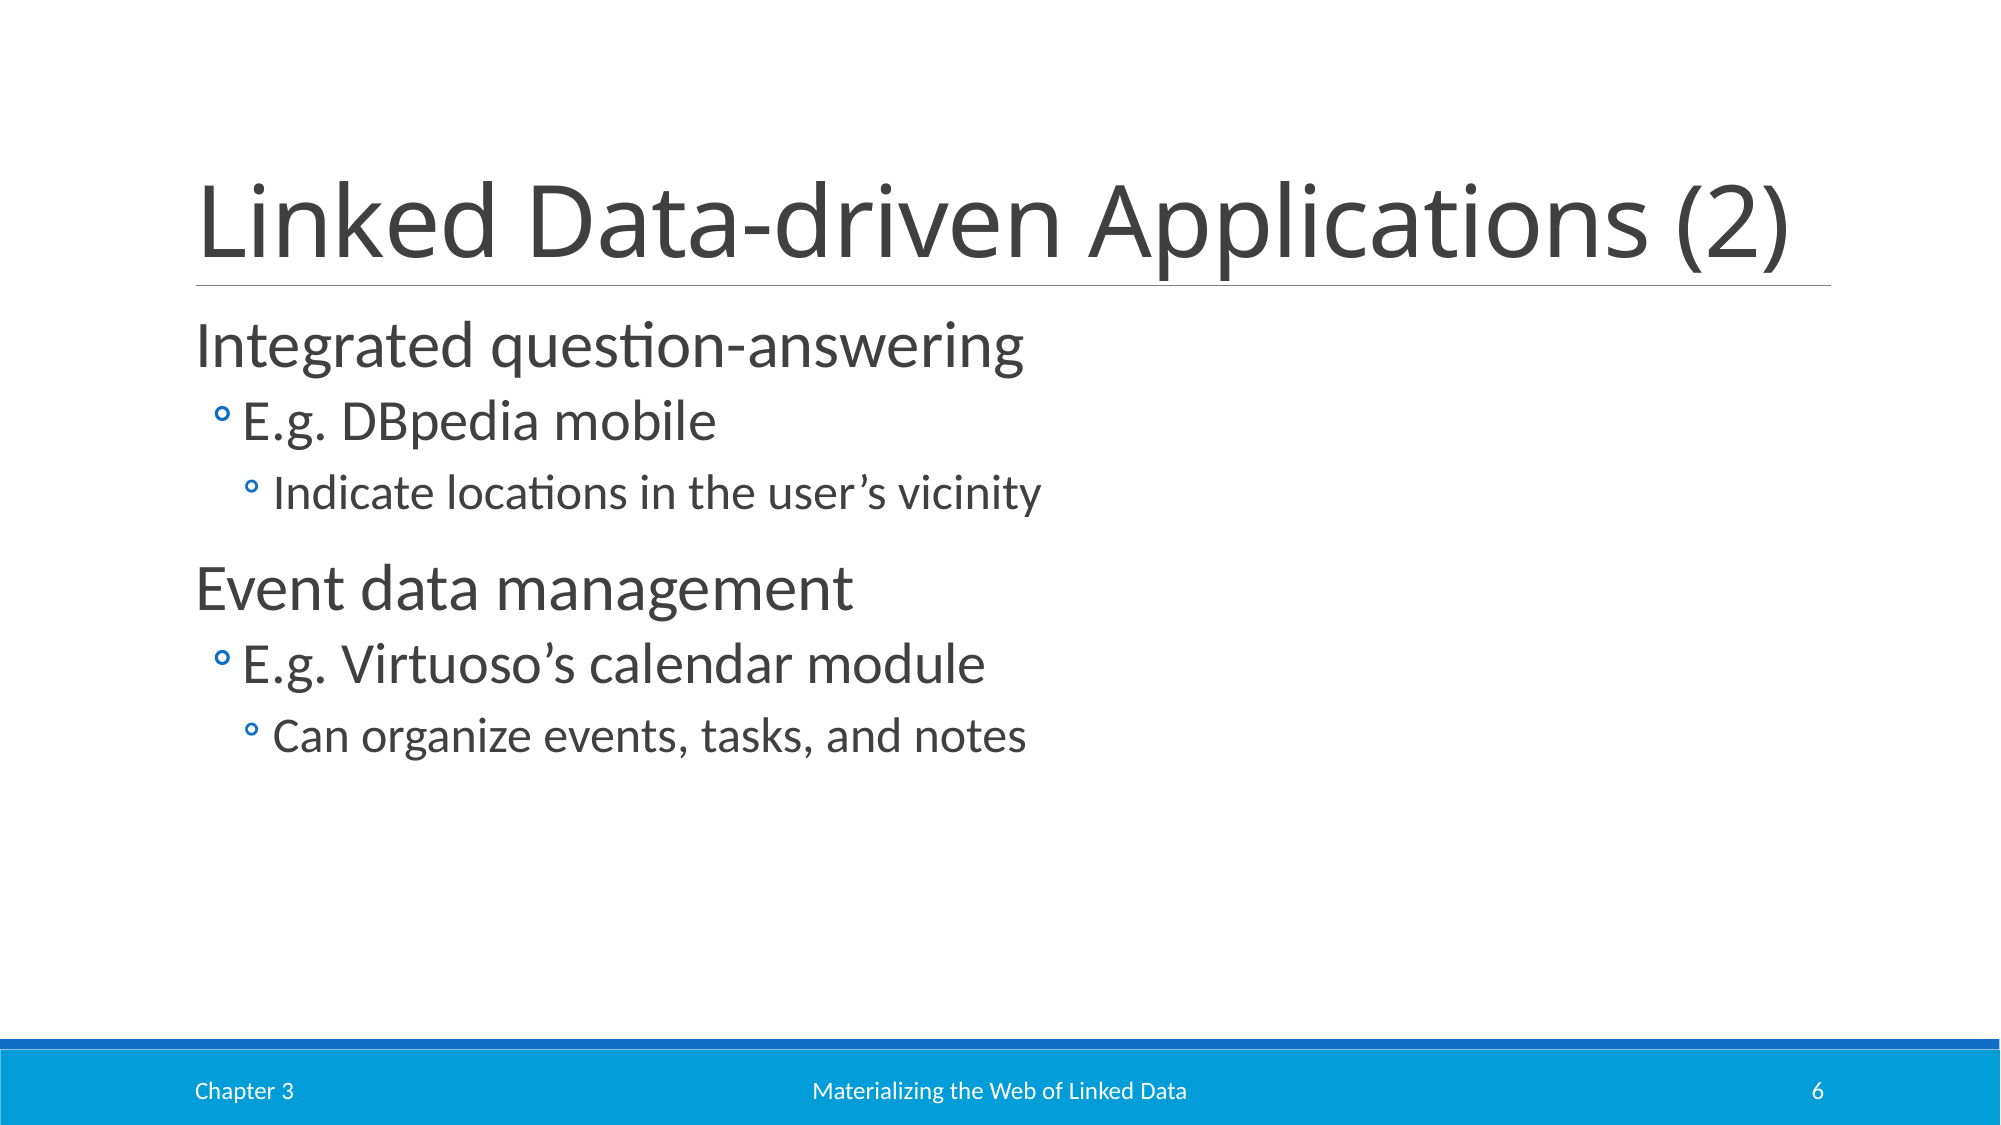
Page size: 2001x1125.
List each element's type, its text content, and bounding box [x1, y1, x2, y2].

list Integrated question-answering E.g. DBpedia mobile Indicate locations in the user’s vicinity Event data management E.g. Virtuoso’s calendar module Can organize events, tasks, and notes [180, 302, 1830, 963]
footer Materializing the Web of Linked Data [604, 1059, 1396, 1120]
slide_number Chapter 3 [180, 1059, 586, 1120]
title Linked Data-driven Applications (2) [180, 47, 1830, 285]
slide_number 6 [1624, 1059, 1840, 1120]
